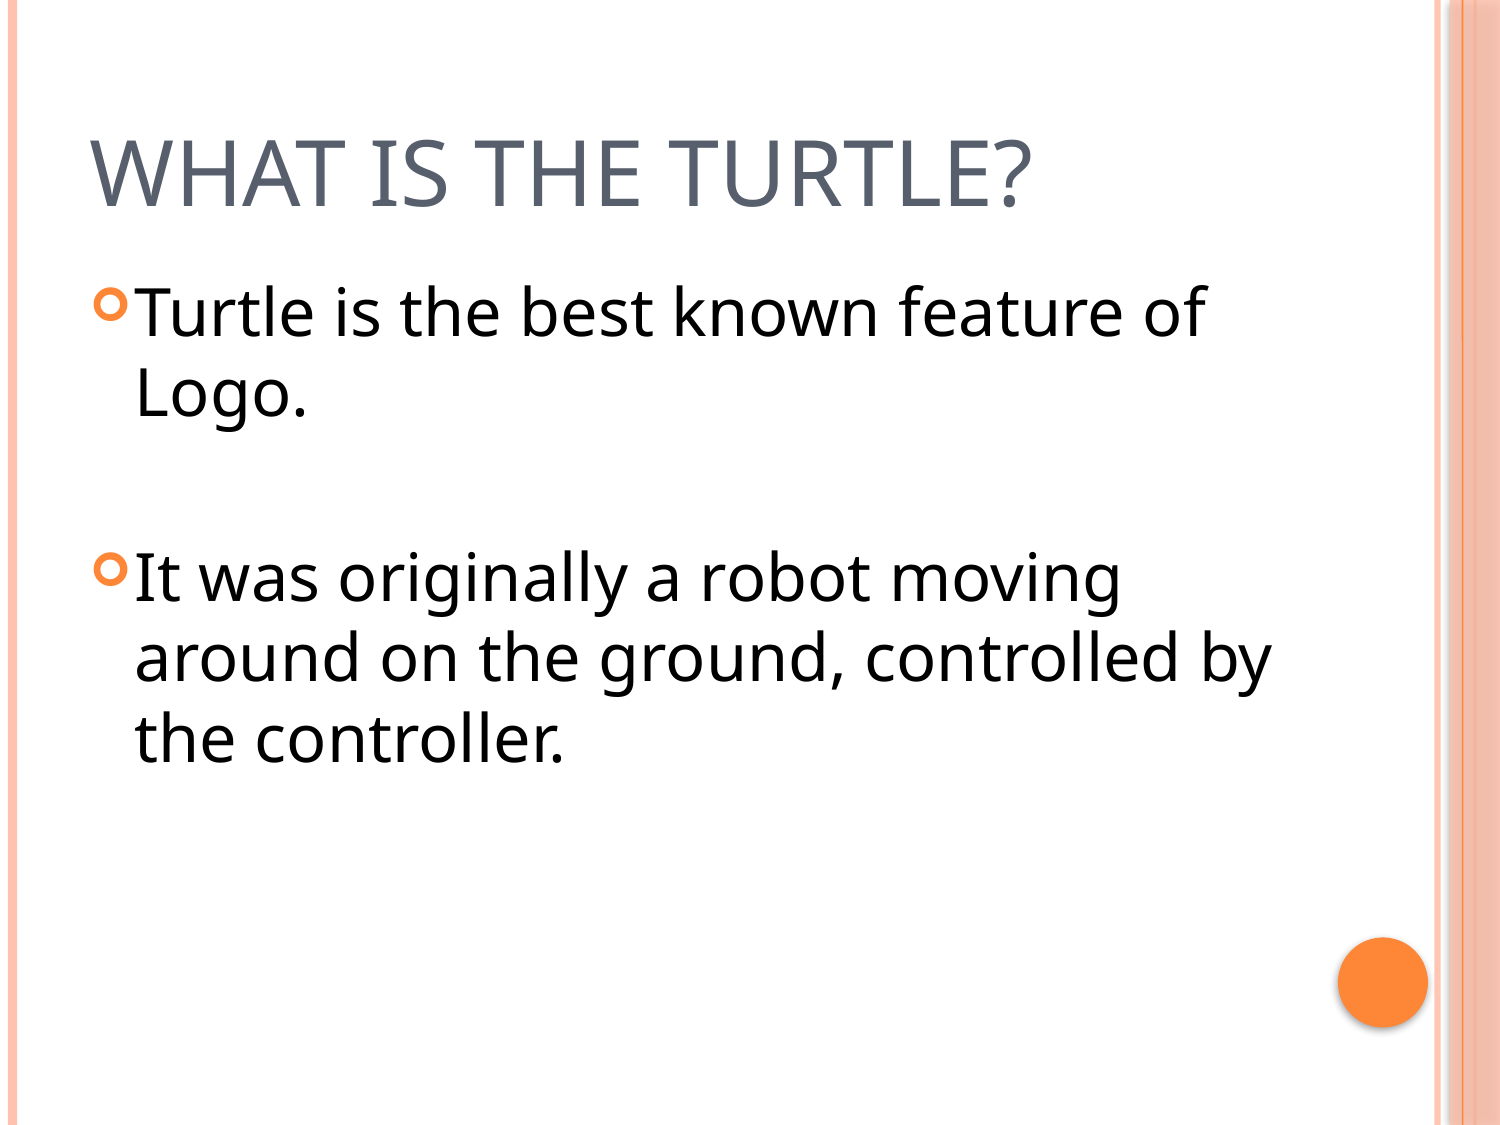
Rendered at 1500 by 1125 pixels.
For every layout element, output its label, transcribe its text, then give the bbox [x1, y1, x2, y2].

title What Is The Turtle? [75, 45, 1300, 233]
list Turtle is the best known feature of Logo. It was originally a robot moving around on the ground, controlled by the controller. [75, 262, 1300, 1062]
